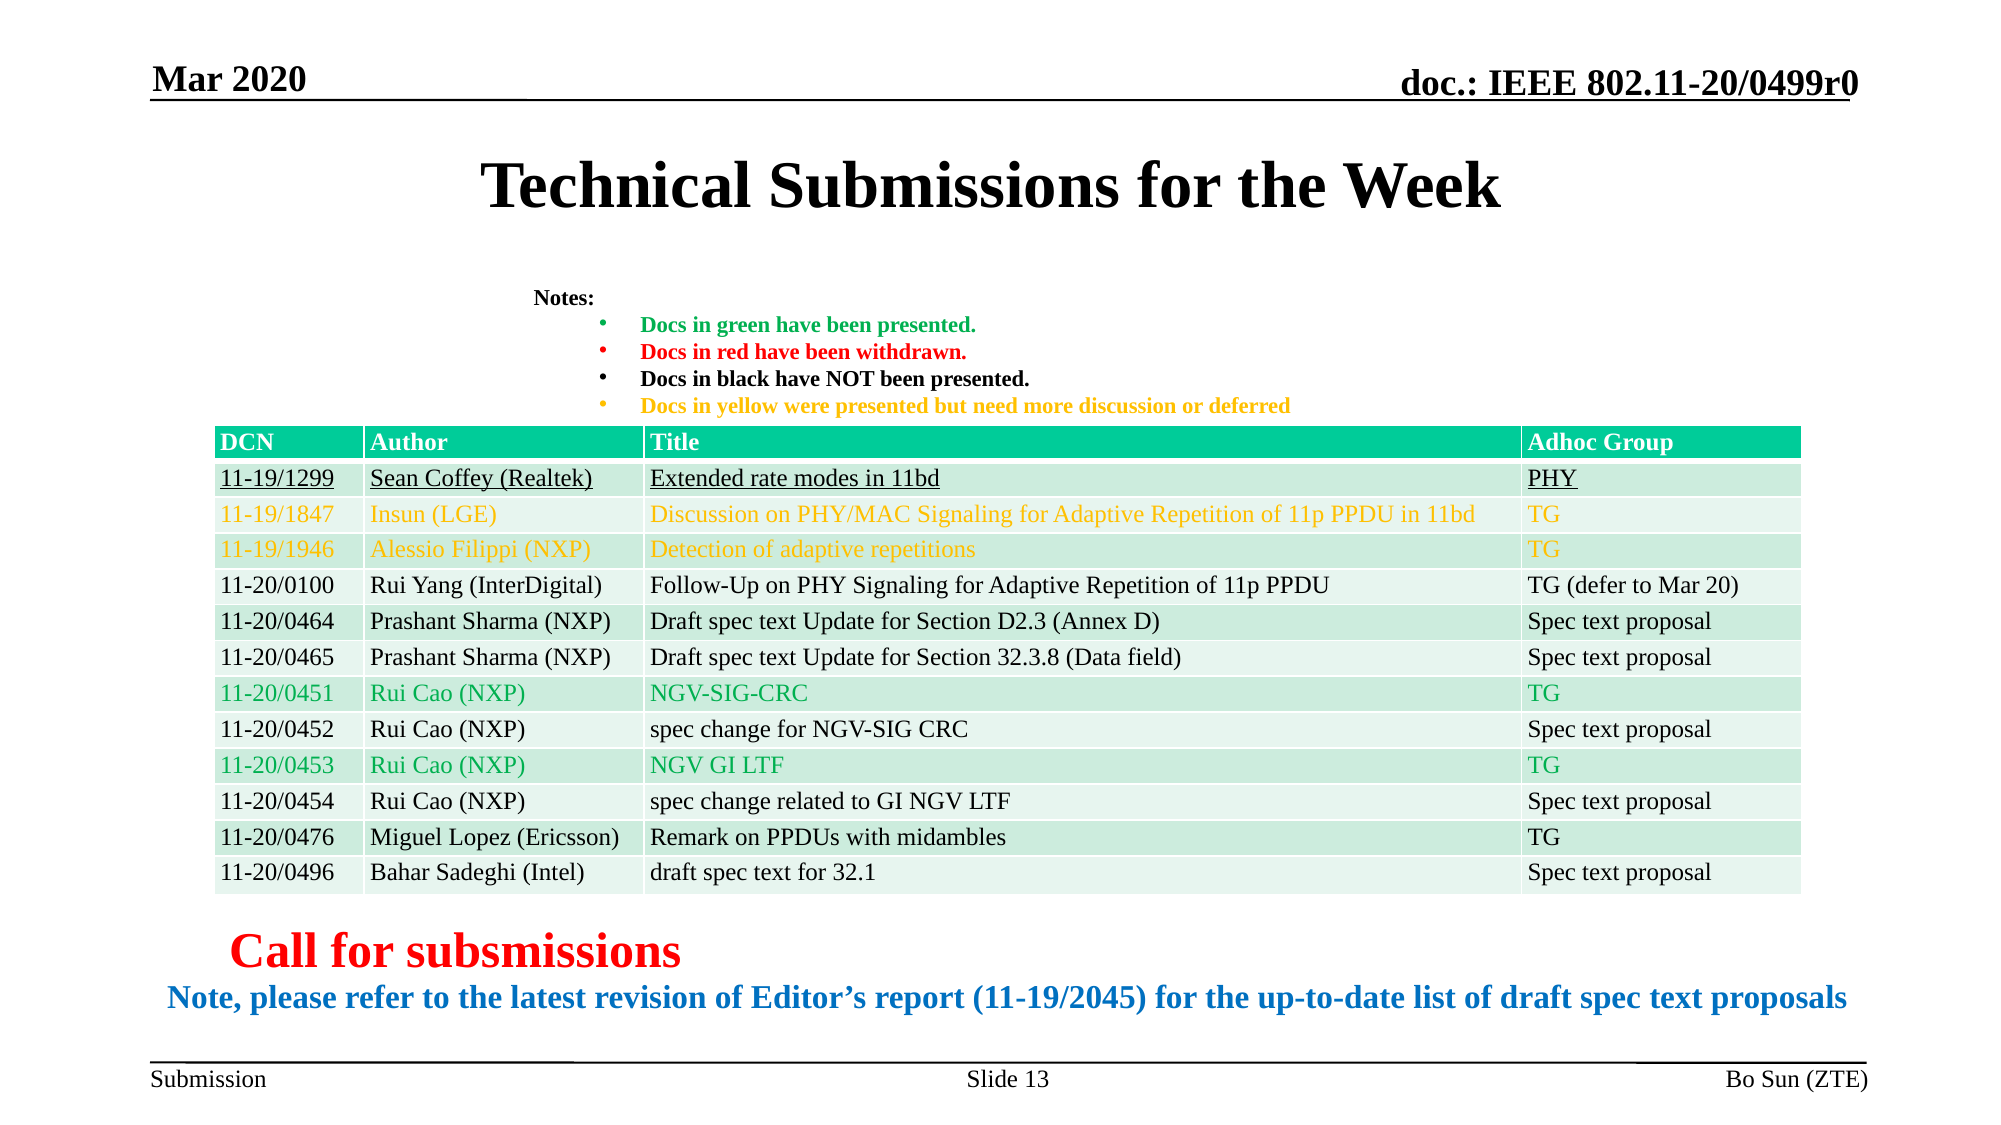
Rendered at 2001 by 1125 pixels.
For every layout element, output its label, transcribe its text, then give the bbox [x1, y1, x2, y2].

table_header Author [365, 426, 643, 458]
table_cell Bahar Sadeghi (Intel) [365, 857, 643, 894]
table_cell 11-20/0451 [215, 677, 363, 711]
table_cell NGV-SIG-CRC [645, 677, 1521, 711]
table_cell Rui Cao (NXP) [365, 749, 643, 783]
table_cell TG [1522, 677, 1801, 711]
slide_number Slide [949, 1061, 1067, 1123]
text_box Note, please refer to the latest revision of Editor’s report (11-19/2045) for the up-to-date list of draft spec text proposals [152, 968, 1894, 1023]
text_box Notes: Docs in green have been presented. Docs in red have been withdrawn. Docs in black have NOT been presented. Docs in yellow were presented but need more discussion or deferred [518, 275, 1482, 424]
table_header Adhoc Group [1522, 426, 1801, 458]
table_cell Prashant Sharma (NXP) [365, 641, 643, 675]
table_cell 11-20/0453 [215, 749, 363, 783]
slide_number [152, 54, 563, 100]
table_cell Insun (LGE) [365, 498, 643, 532]
table_header DCN [215, 426, 363, 458]
table_cell 11-19/1946 [215, 534, 363, 568]
text_box Technical Submissions for the Week [362, 99, 1638, 263]
table_cell 11-19/1299 [215, 464, 363, 496]
table_cell Rui Yang (InterDigital) [365, 570, 643, 604]
table_cell TG [1522, 534, 1801, 568]
table_cell NGV GI LTF [645, 749, 1521, 783]
table_cell Spec text proposal [1522, 785, 1801, 819]
table_cell 11-19/1847 [215, 498, 363, 532]
table_cell draft spec text for 32.1 [645, 857, 1521, 894]
table_cell Spec text proposal [1522, 641, 1801, 675]
table_cell Follow-Up on PHY Signaling for Adaptive Repetition of 11p PPDU [645, 570, 1521, 604]
table_cell Spec text proposal [1522, 857, 1801, 894]
table_cell Detection of adaptive repetitions [645, 534, 1521, 568]
table_cell 11-20/0476 [215, 821, 363, 855]
table_cell Draft spec text Update for Section 32.3.8 (Data field) [645, 641, 1521, 675]
table_cell Sean Coffey (Realtek) [365, 464, 643, 496]
table_cell PHY [1522, 464, 1801, 496]
table_cell Draft spec text Update for Section D2.3 (Annex D) [645, 605, 1521, 640]
table_cell Rui Cao (NXP) [365, 713, 643, 747]
table_cell Miguel Lopez (Ericsson) [365, 821, 643, 855]
table_cell TG [1522, 821, 1801, 855]
footer Bo Sun (ZTE) [1171, 1061, 1869, 1093]
table_cell 11-20/0100 [215, 570, 363, 604]
table_header Title [645, 426, 1521, 458]
table_cell 11-20/0454 [215, 785, 363, 819]
table_cell TG (defer to Mar 20) [1522, 570, 1801, 604]
table_cell Rui Cao (NXP) [365, 677, 643, 711]
table_cell spec change related to GI NGV LTF [645, 785, 1521, 819]
table_cell 11-20/0452 [215, 713, 363, 747]
table_cell Rui Cao (NXP) [365, 785, 643, 819]
table_cell Prashant Sharma (NXP) [365, 605, 643, 640]
table_cell Spec text proposal [1522, 605, 1801, 640]
table_cell 11-20/0464 [215, 605, 363, 640]
table_cell TG [1522, 498, 1801, 532]
table_cell 11-20/0496 [215, 857, 363, 894]
table_cell 11-20/0465 [215, 641, 363, 675]
table_cell Spec text proposal [1522, 713, 1801, 747]
table_cell Alessio Filippi (NXP) [365, 534, 643, 568]
table_cell Discussion on PHY/MAC Signaling for Adaptive Repetition of 11p PPDU in 11bd [645, 498, 1521, 532]
table_cell TG [1522, 749, 1801, 783]
text_box Call for subsmissions [214, 910, 1740, 986]
table_cell spec change for NGV-SIG CRC [645, 713, 1521, 747]
table_cell Remark on PPDUs with midambles [645, 821, 1521, 855]
table_cell Extended rate modes in 11bd [645, 464, 1521, 496]
